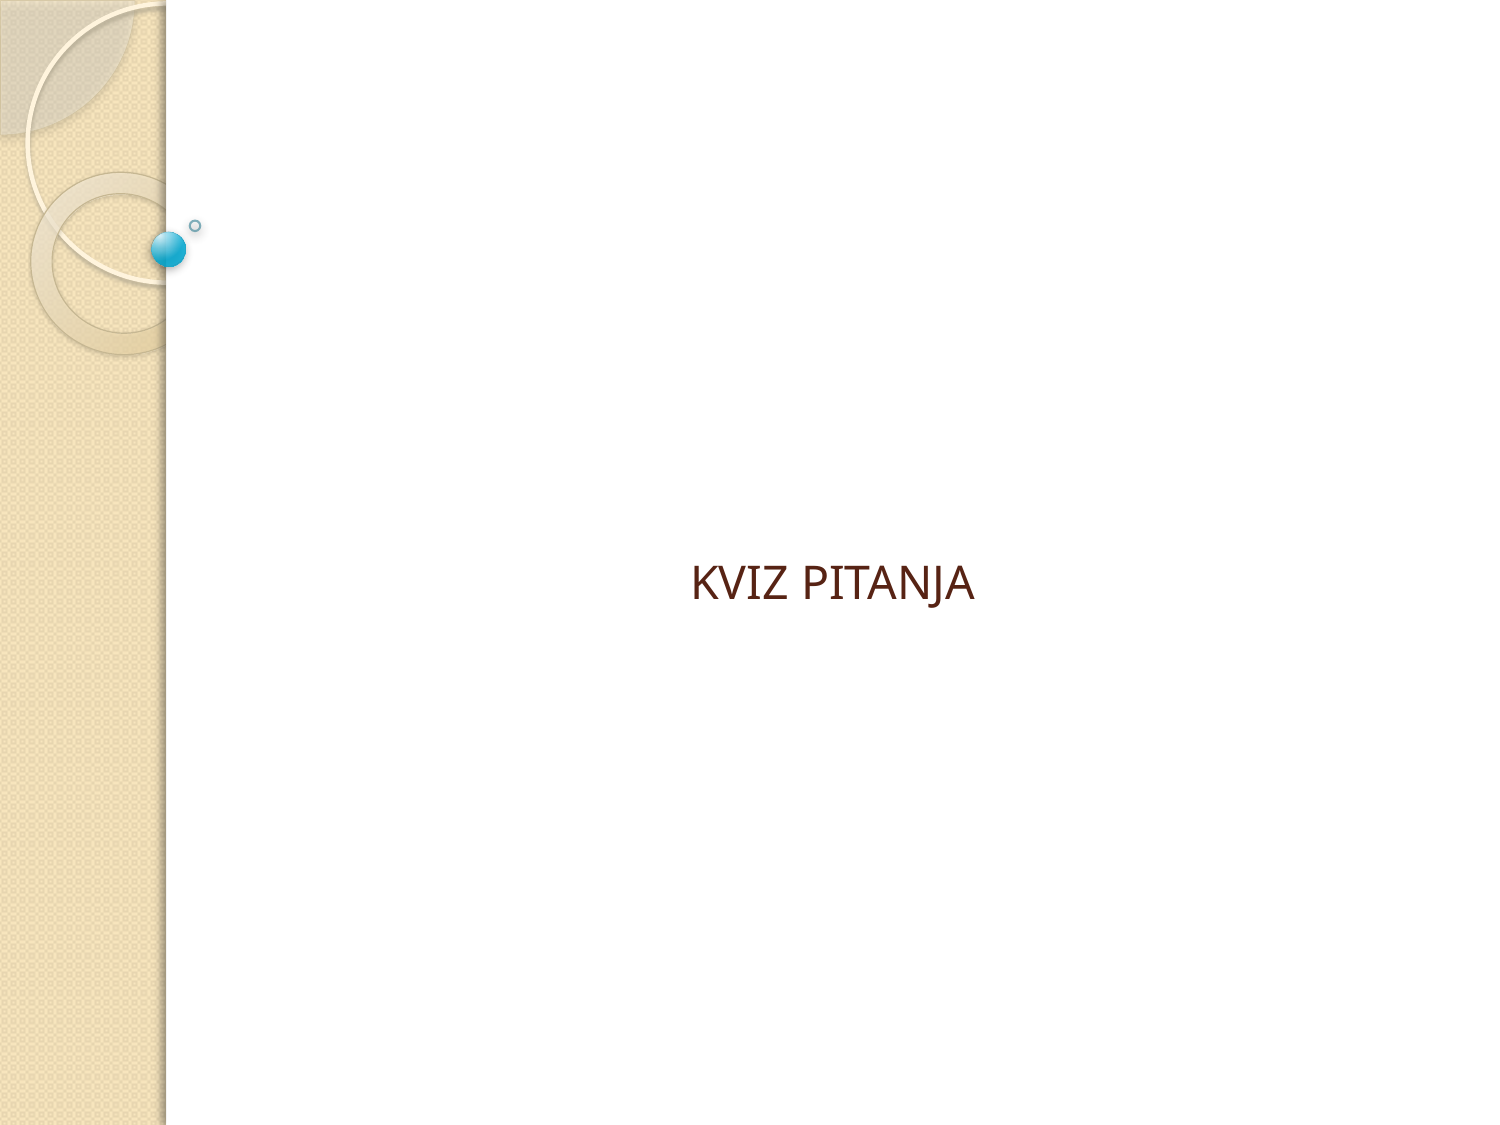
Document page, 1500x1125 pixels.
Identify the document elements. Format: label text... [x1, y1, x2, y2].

title KVIZ PITANJA [225, 375, 1440, 617]
